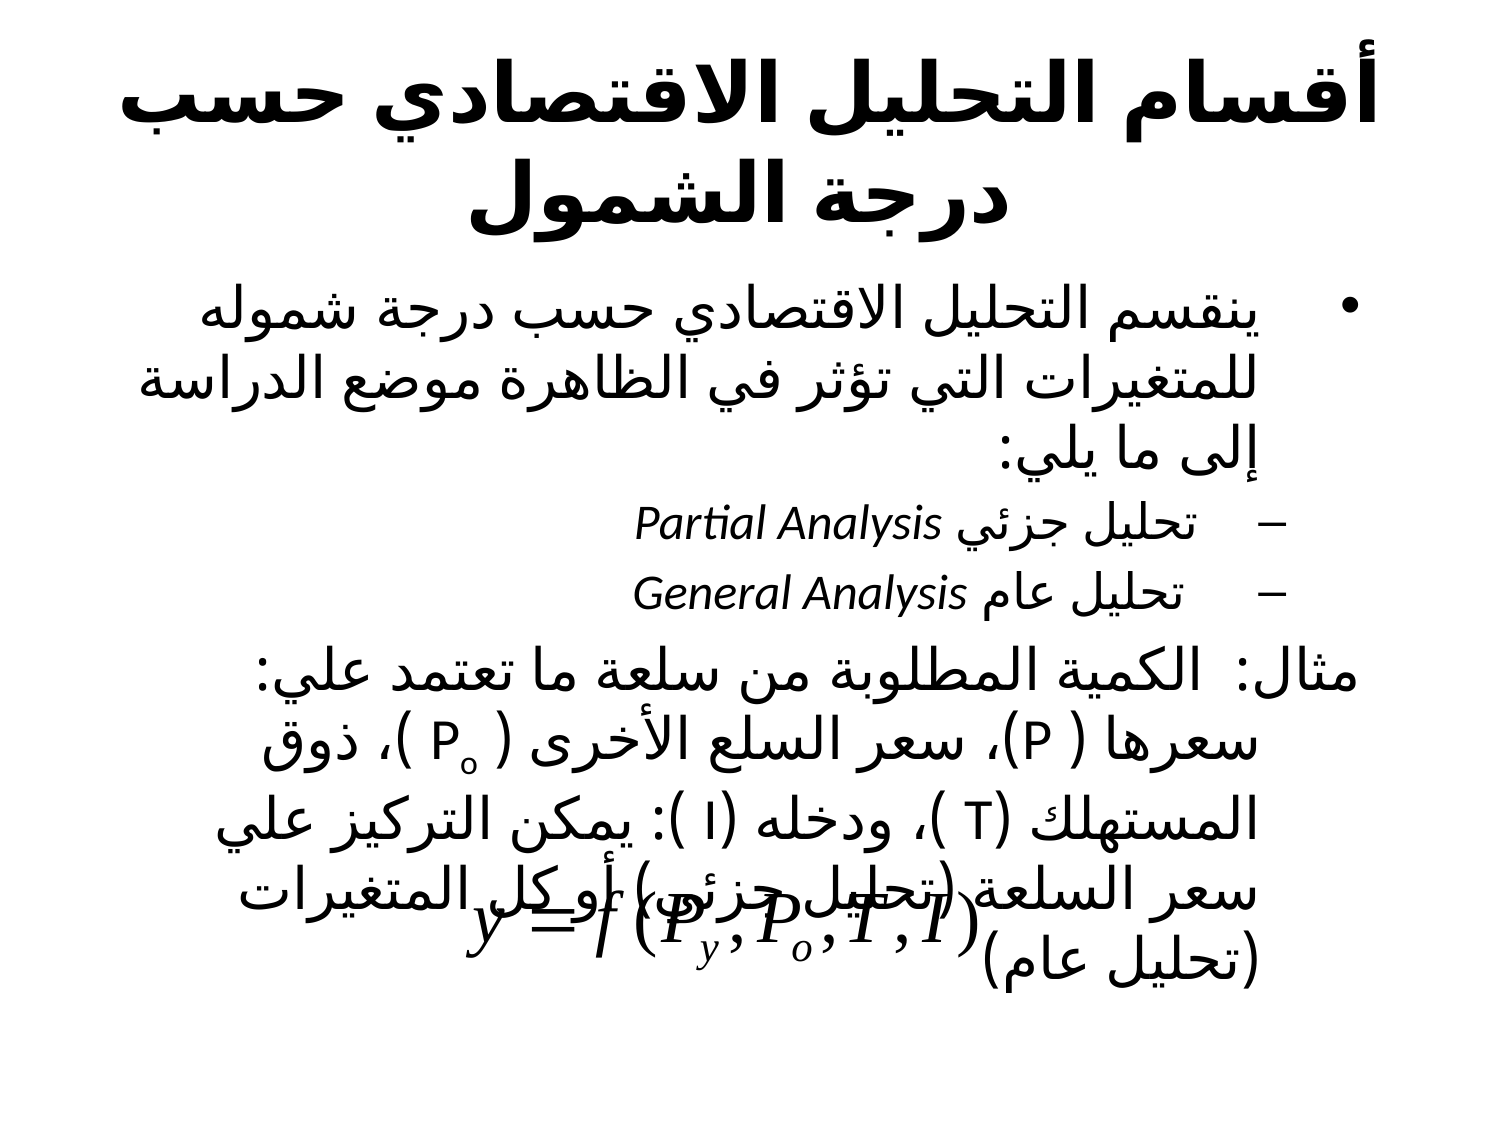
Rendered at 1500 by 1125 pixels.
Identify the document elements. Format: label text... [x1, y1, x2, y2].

title أقسام التحليل الاقتصادي حسب درجة الشمول [75, 45, 1425, 233]
list ينقسم التحليل الاقتصادي حسب درجة شموله للمتغيرات التي تؤثر في الظاهرة موضع الدراسة إلى ما يلي: تحليل جزئي Partial Analysis تحليل عام General Analysis مثال: الكمية المطلوبة من سلعة ما تعتمد علي: سعرها ( P)، سعر السلع الأخرى ( Po )، ذوق المستهلك (T )، ودخله (I ): يمكن التركيز علي سعر السلعة (تحليل جزئي) أو كل المتغيرات (تحليل عام) [75, 262, 1376, 1005]
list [454, 869, 994, 986]
